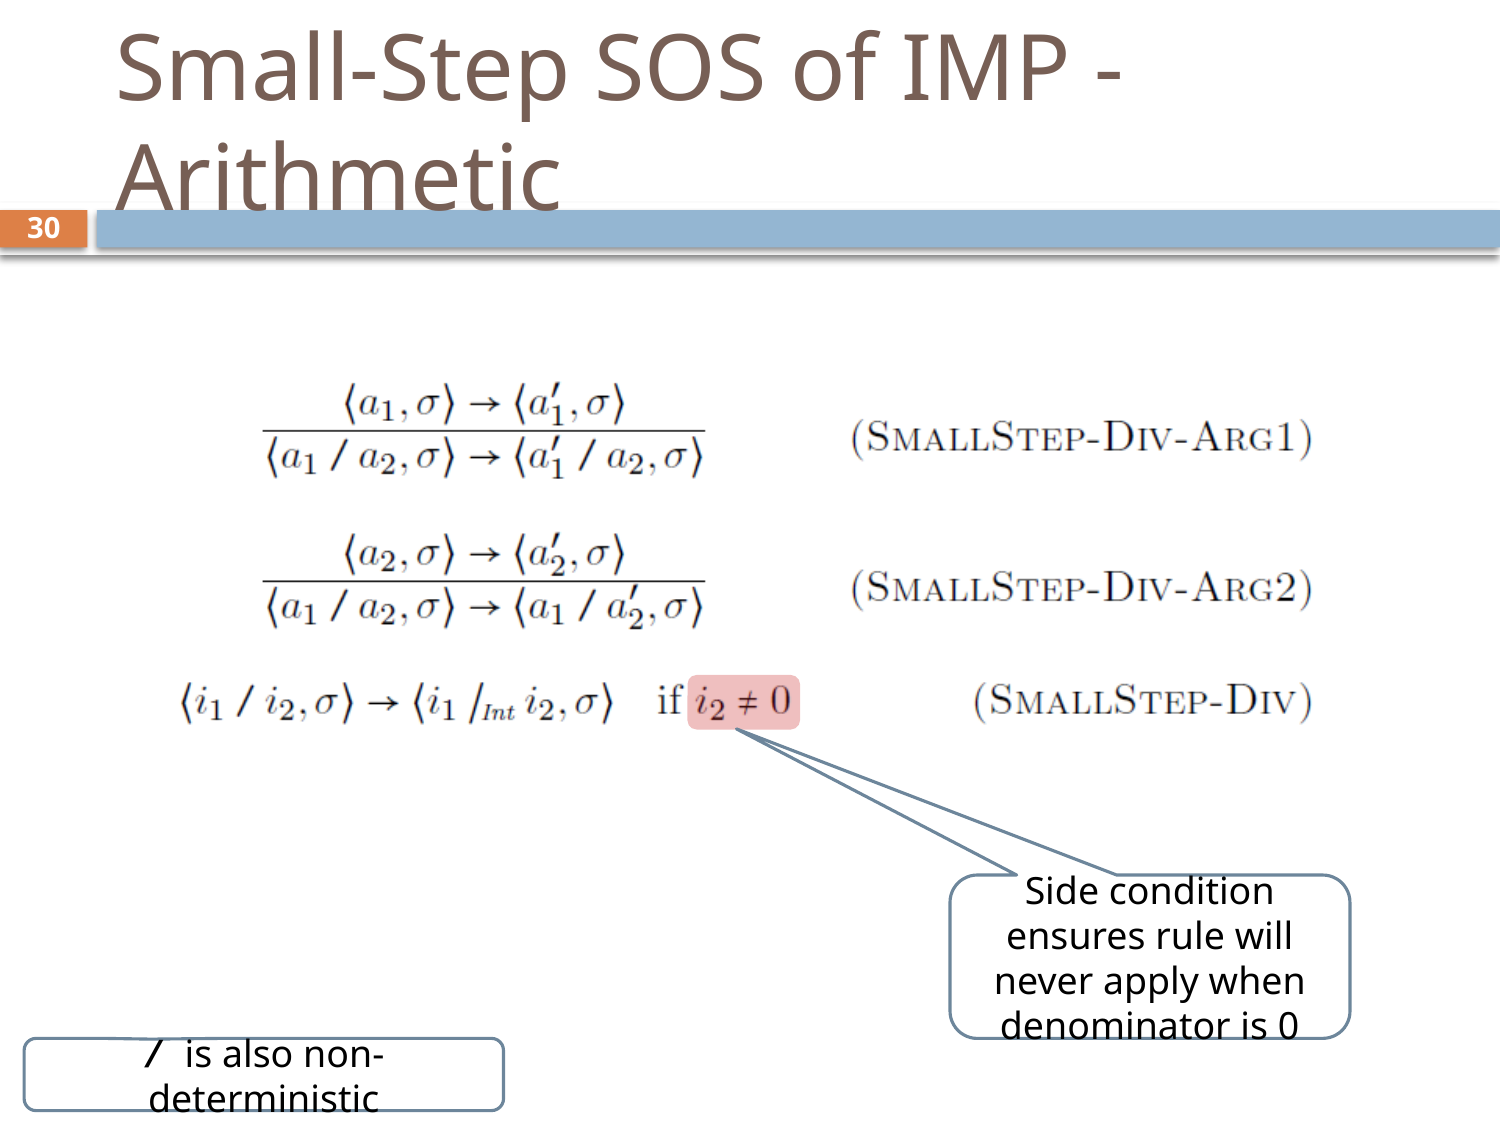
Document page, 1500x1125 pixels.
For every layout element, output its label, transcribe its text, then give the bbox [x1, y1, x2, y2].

text_box Side condition ensures rule will never apply when denominator is 0 [792, 760, 1352, 1040]
text_box / is also non-deterministic [22, 1036, 506, 1113]
title Small-Step SOS of IMP - Arithmetic [100, 37, 1438, 200]
slide_number 30 [0, 208, 88, 249]
picture [166, 374, 1334, 751]
